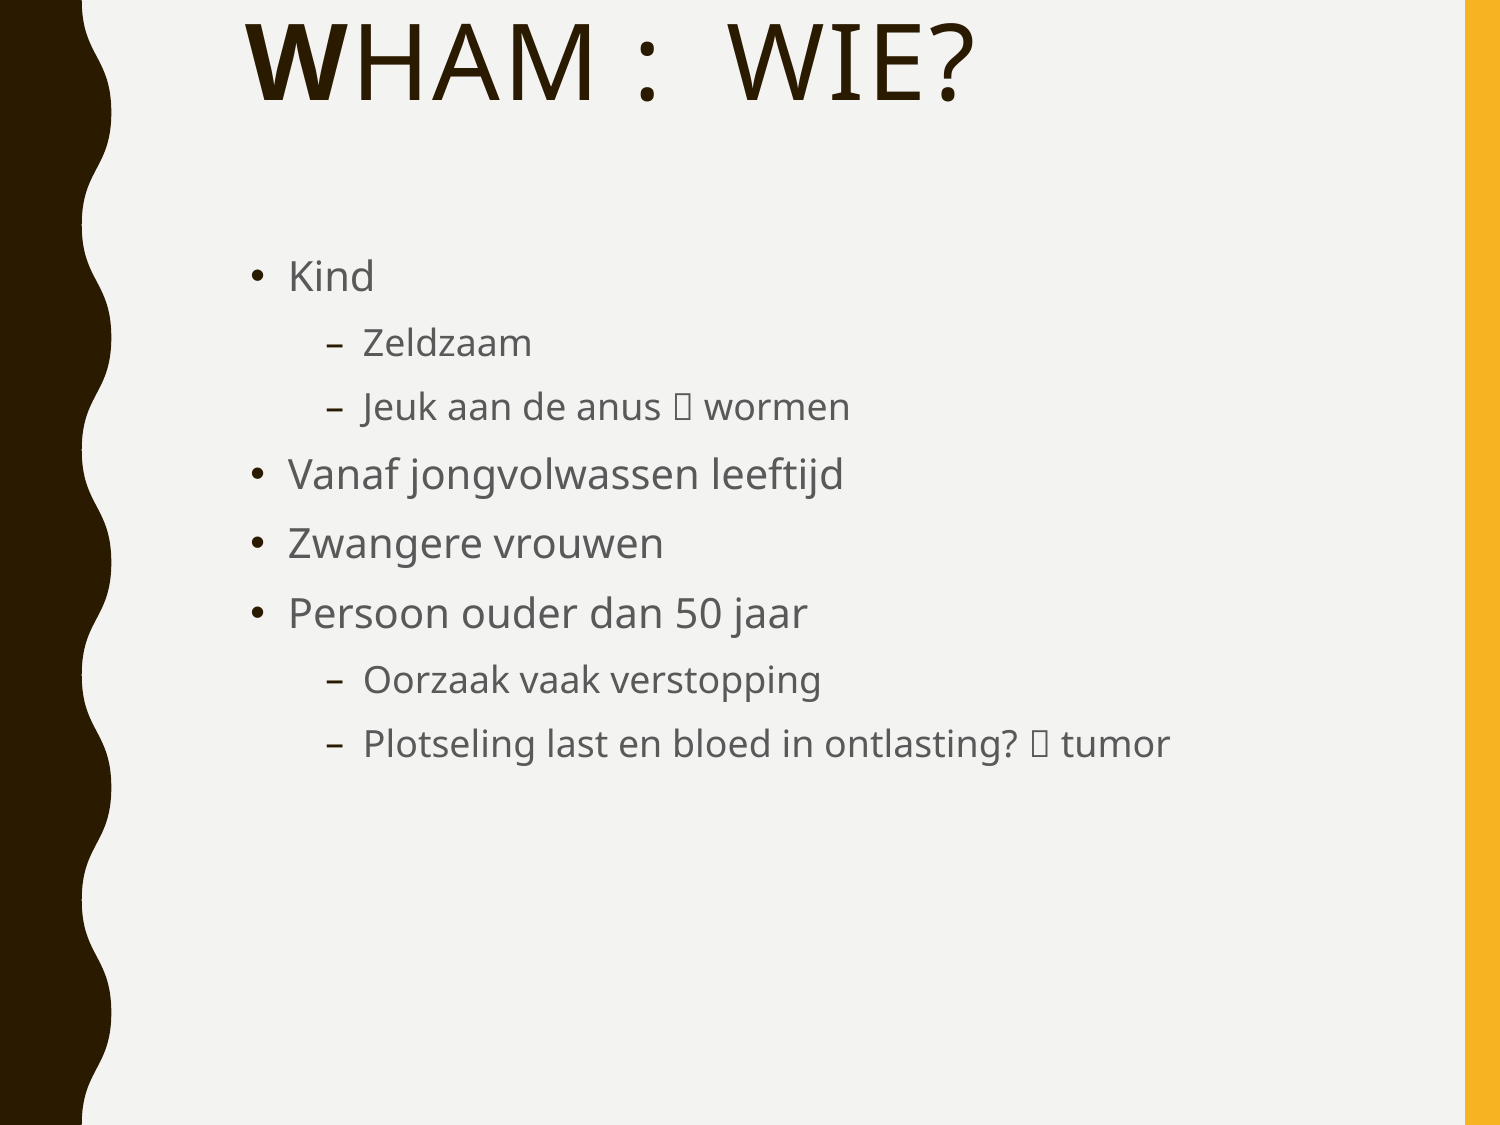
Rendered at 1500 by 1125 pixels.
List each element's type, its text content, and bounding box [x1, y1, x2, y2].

list Kind Zeldzaam Jeuk aan de anus  wormen Vanaf jongvolwassen leeftijd Zwangere vrouwen Persoon ouder dan 50 jaar Oorzaak vaak verstopping Plotseling last en bloed in ontlasting?  tumor [235, 237, 1483, 1106]
title WHAM : Wie? [230, 1, 1461, 190]
